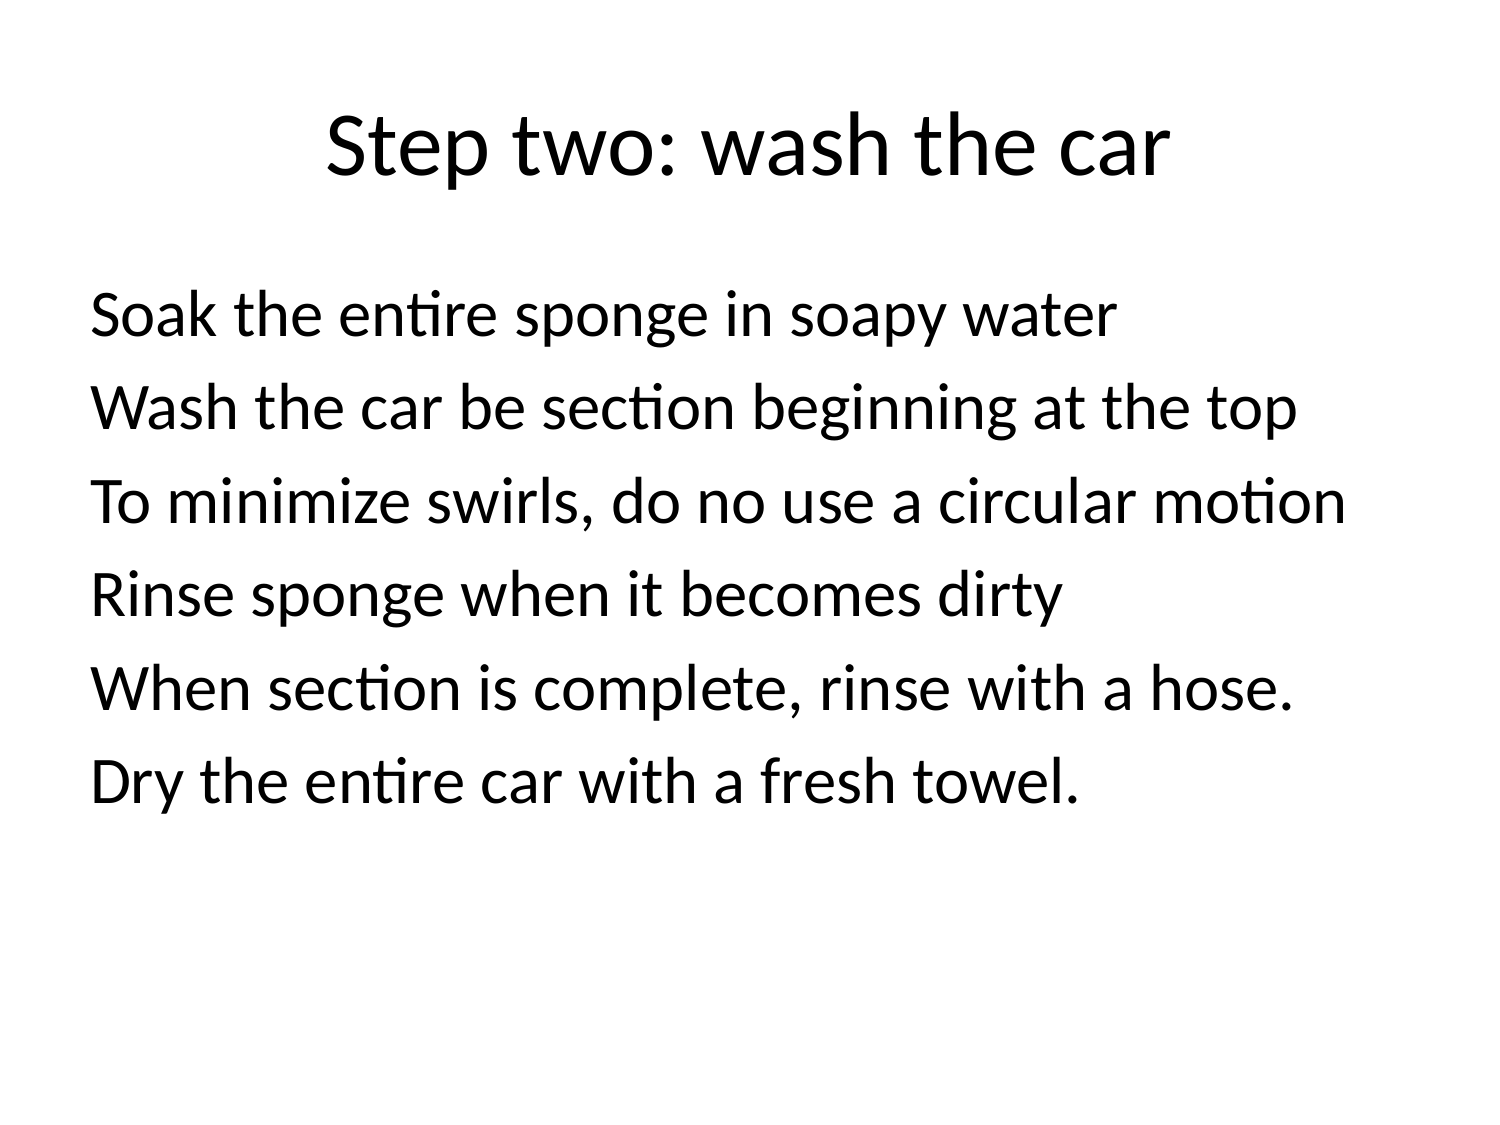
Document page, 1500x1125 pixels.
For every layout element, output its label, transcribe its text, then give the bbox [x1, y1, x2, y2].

list Soak the entire sponge in soapy water Wash the car be section beginning at the top To minimize swirls, do no use a circular motion Rinse sponge when it becomes dirty When section is complete, rinse with a hose. Dry the entire car with a fresh towel. [75, 262, 1425, 1005]
title Step two: wash the car [75, 45, 1425, 233]
